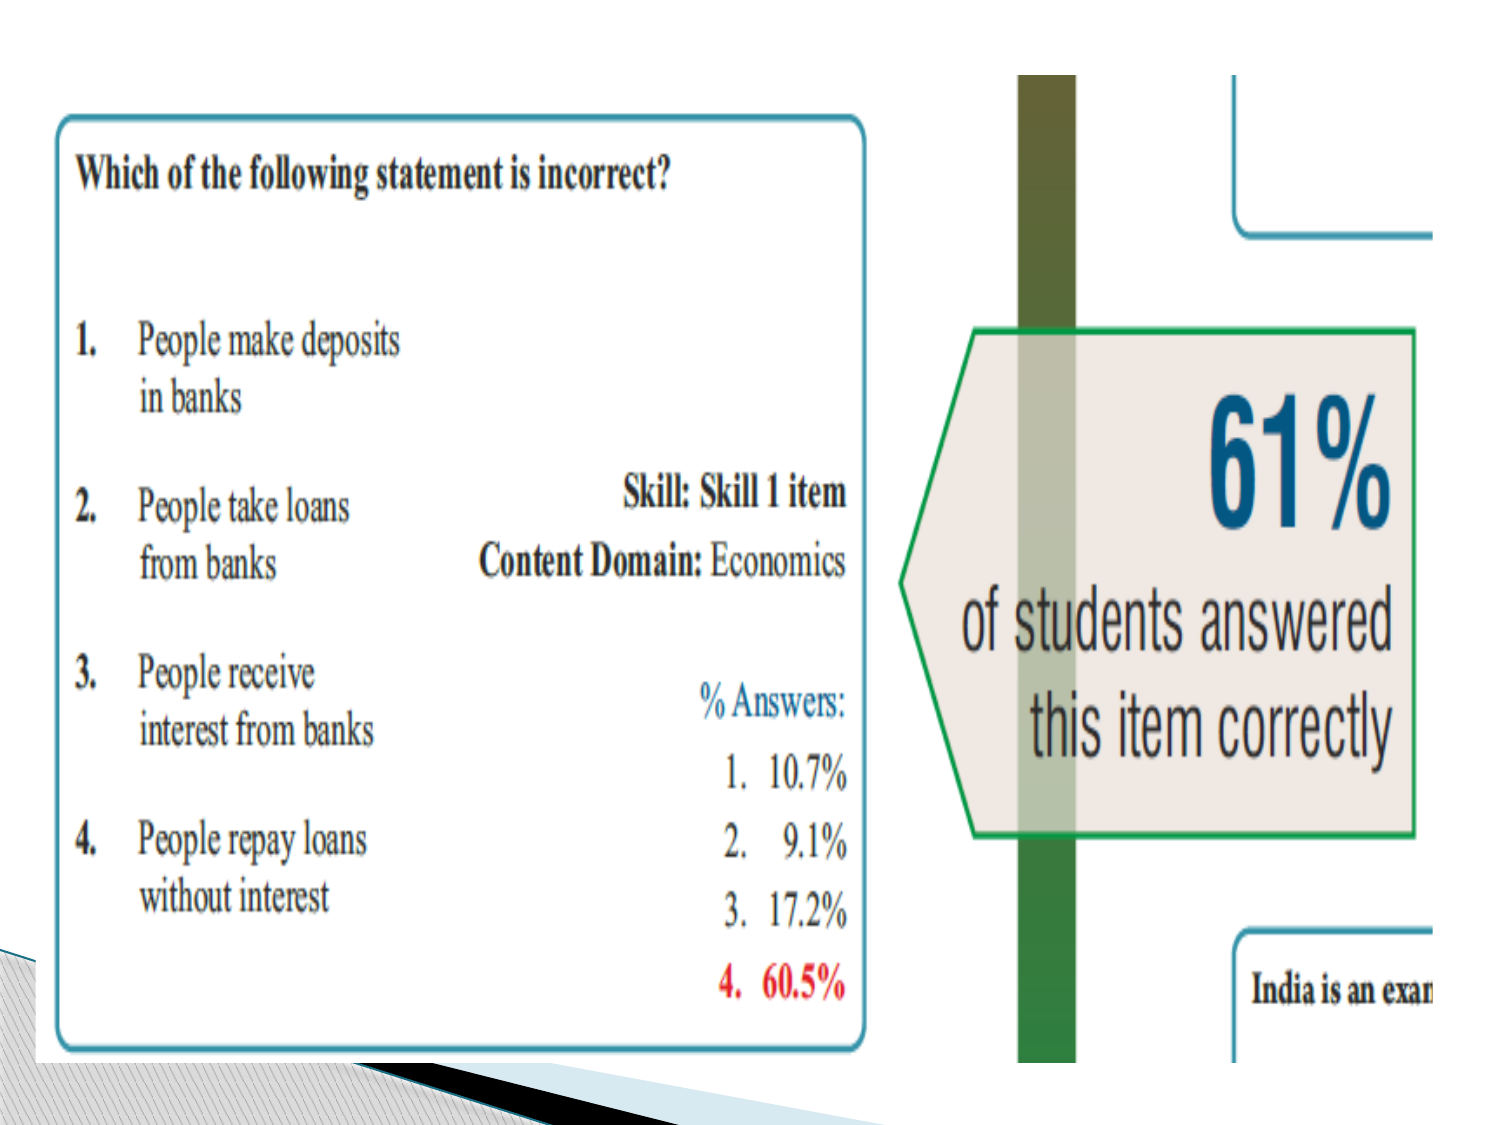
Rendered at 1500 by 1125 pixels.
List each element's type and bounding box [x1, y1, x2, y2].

picture [35, 74, 1433, 1063]
